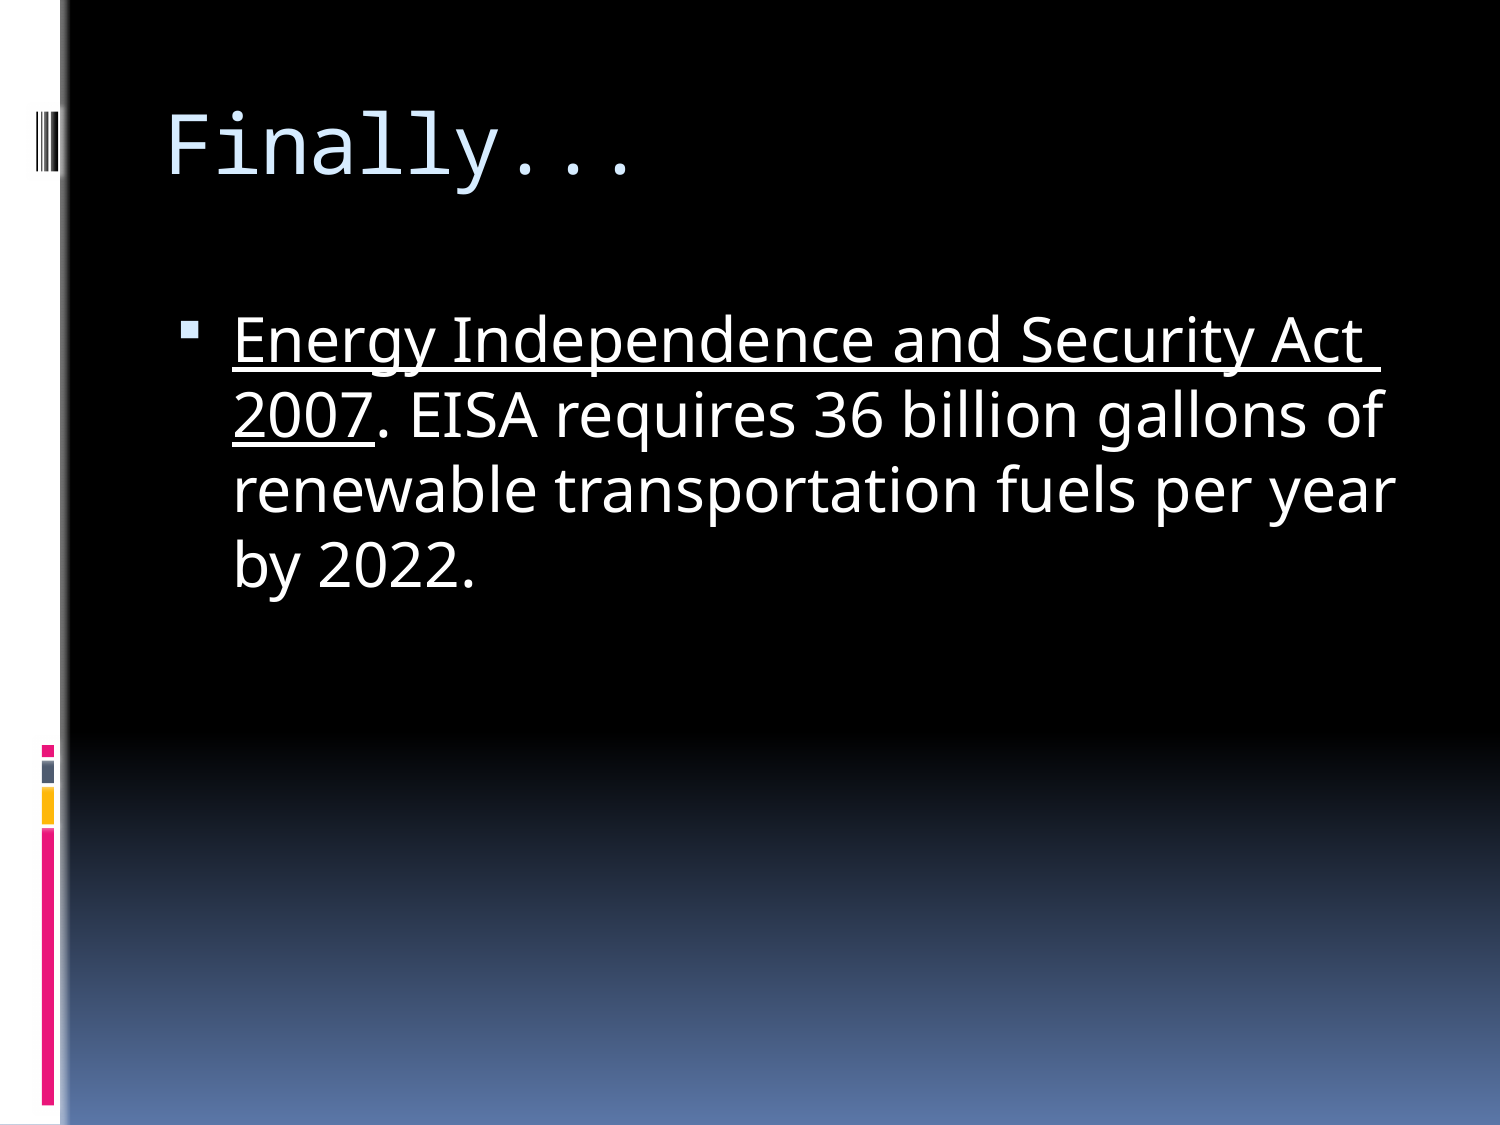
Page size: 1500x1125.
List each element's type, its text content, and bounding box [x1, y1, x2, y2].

list Energy Independence and Security Act 2007. EISA requires 36 billion gallons of renewable transportation fuels per year by 2022. [150, 292, 1425, 1043]
title Finally... [150, 83, 1425, 234]
